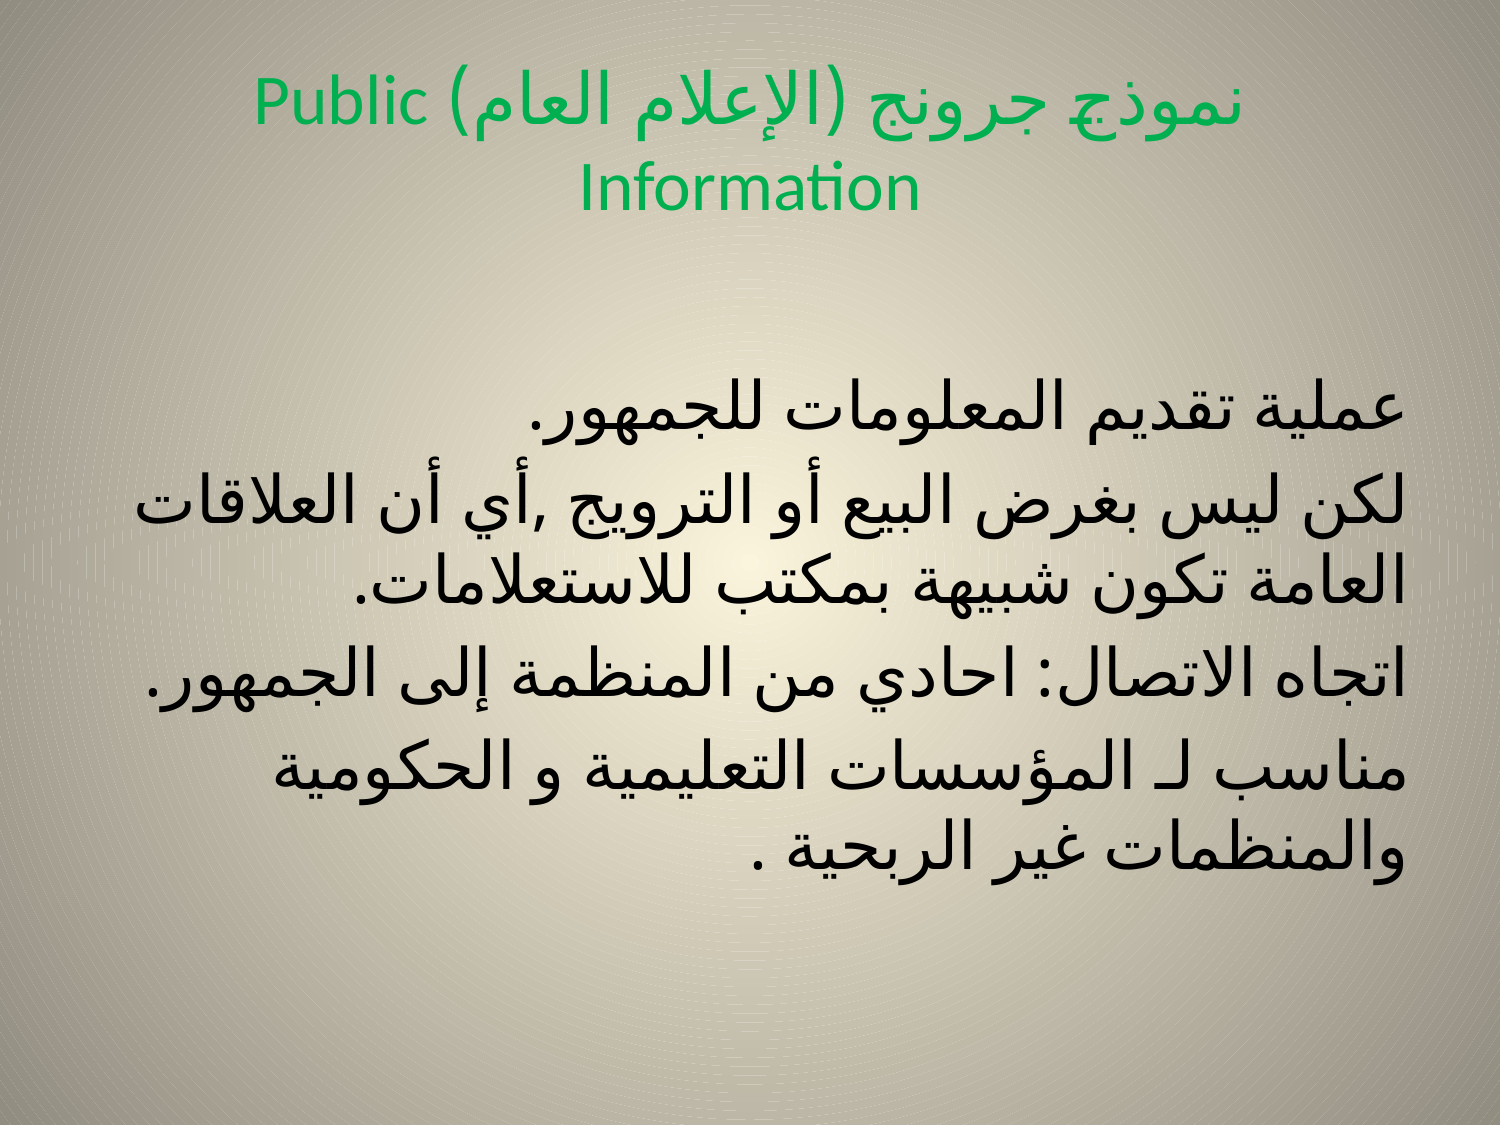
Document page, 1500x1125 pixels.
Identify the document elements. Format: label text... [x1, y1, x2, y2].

list عملية تقديم المعلومات للجمهور. لكن ليس بغرض البيع أو الترويج ,أي أن العلاقات العامة تكون شبيهة بمكتب للاستعلامات. اتجاه الاتصال: احادي من المنظمة إلى الجمهور. مناسب لـ المؤسسات التعليمية و الحكومية والمنظمات غير الربحية . [75, 262, 1425, 1005]
title نموذج جرونج (الإعلام العام) Public Information [75, 45, 1425, 233]
